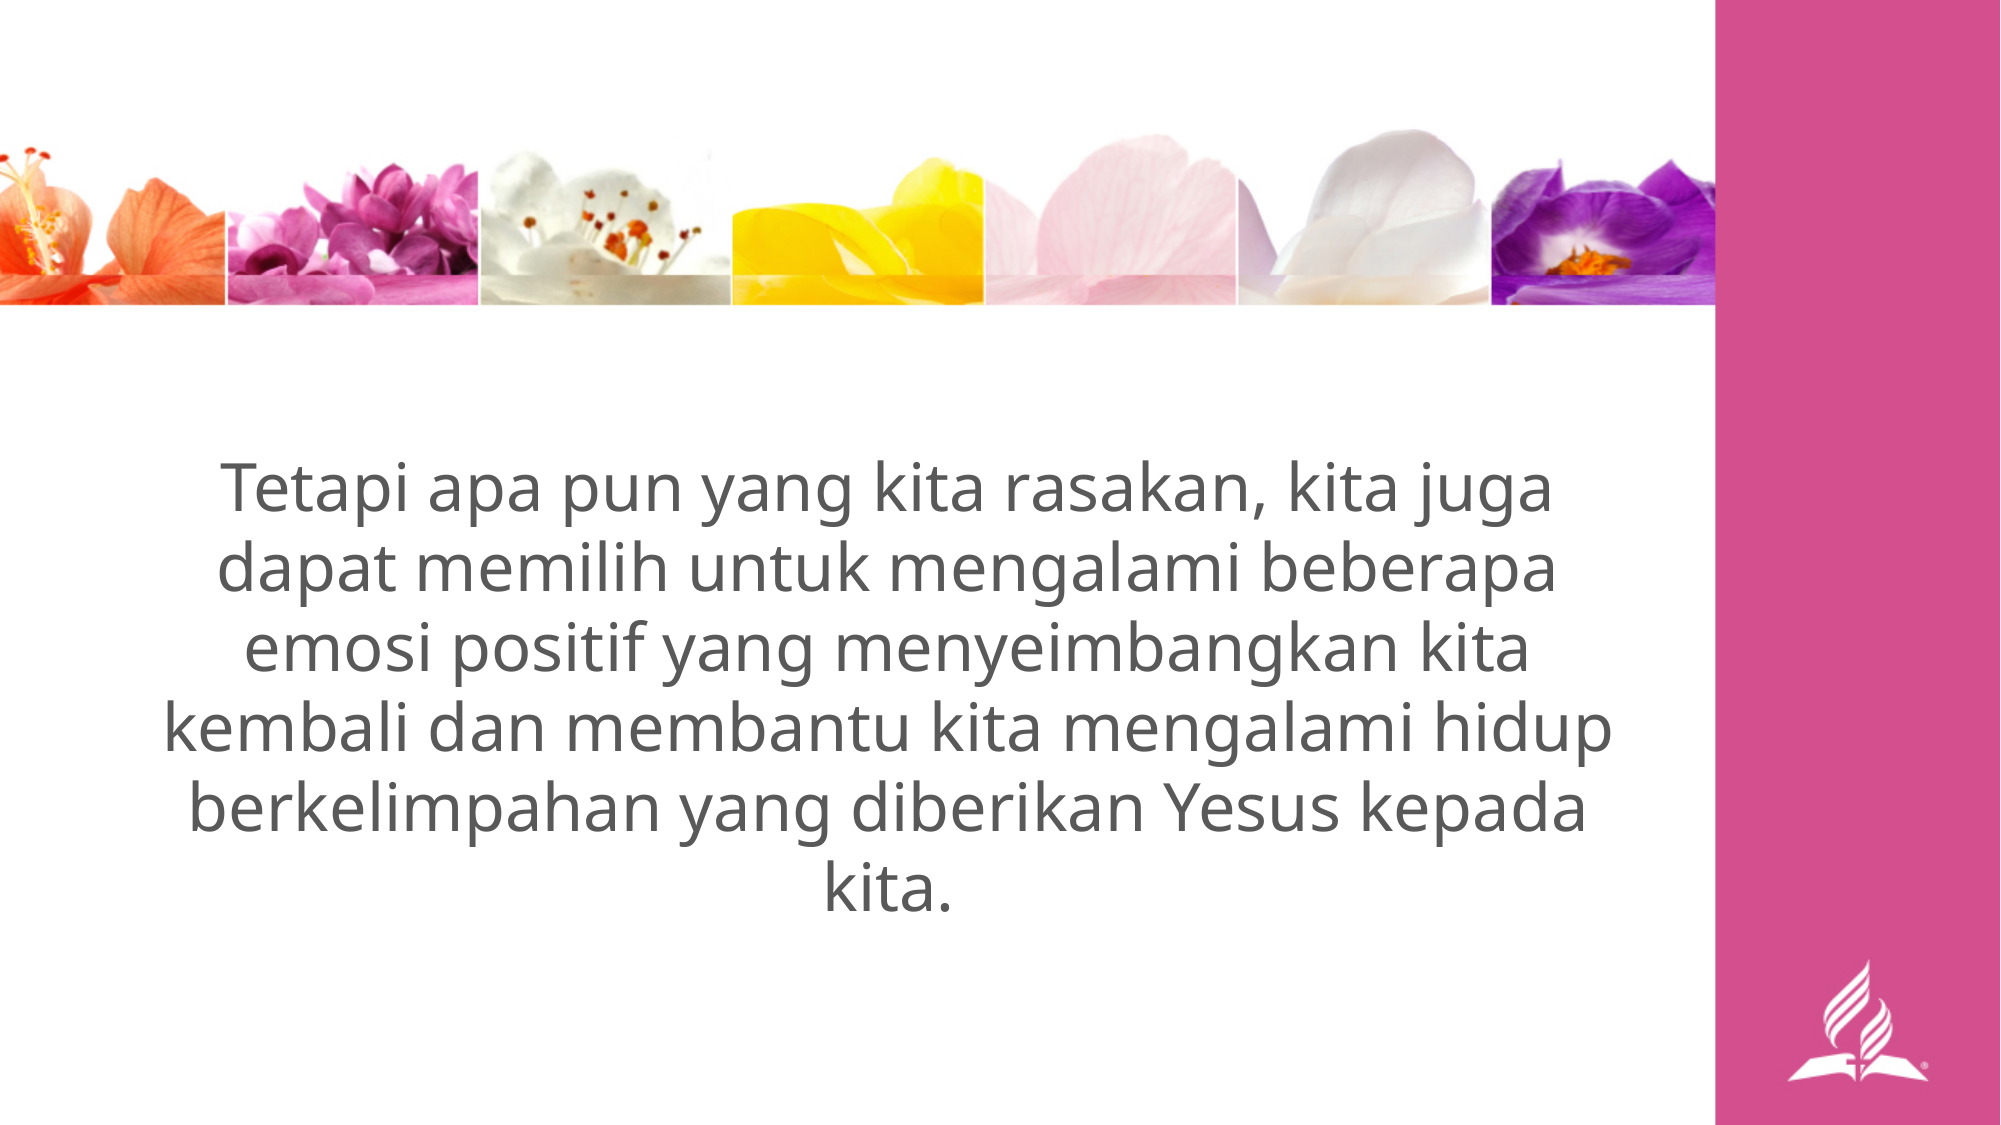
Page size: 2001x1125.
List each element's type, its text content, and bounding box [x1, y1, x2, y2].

text_box Tetapi apa pun yang kita rasakan, kita juga dapat memilih untuk mengalami beberapa emosi positif yang menyeimbangkan kita kembali dan membantu kita mengalami hidup berkelimpahan yang diberikan Yesus kepada kita. [137, 437, 1640, 932]
picture [0, 0, 2001, 1125]
